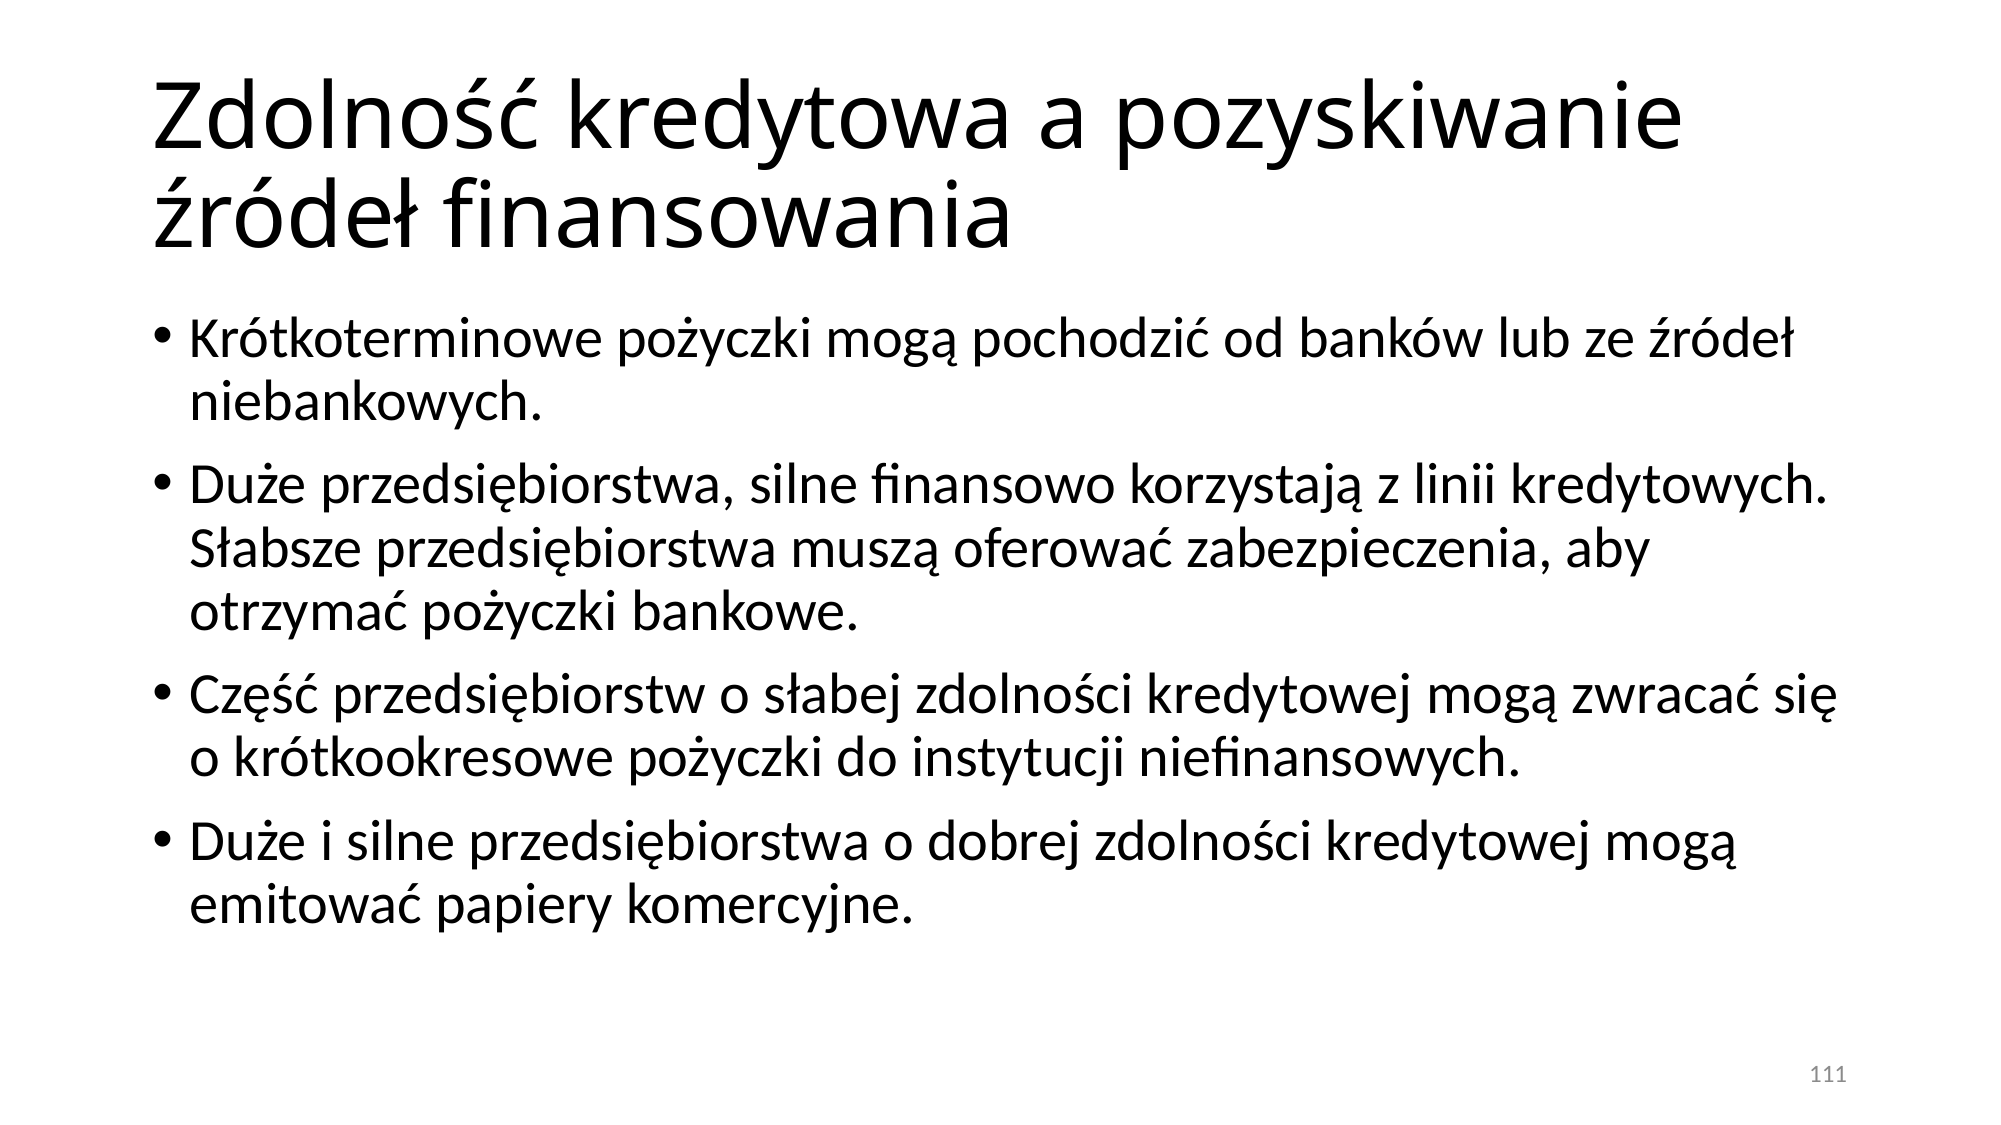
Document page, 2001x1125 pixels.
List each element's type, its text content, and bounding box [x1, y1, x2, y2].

title Zdolność kredytowa a pozyskiwanie źródeł finansowania [137, 59, 1863, 278]
list Krótkoterminowe pożyczki mogą pochodzić od banków lub ze źródeł niebankowych. Duże przedsiębiorstwa, silne finansowo korzystają z linii kredytowych. Słabsze przedsiębiorstwa muszą oferować zabezpieczenia, aby otrzymać pożyczki bankowe. Część przedsiębiorstw o słabej zdolności kredytowej mogą zwracać się o krótkookresowe pożyczki do instytucji niefinansowych. Duże i silne przedsiębiorstwa o dobrej zdolności kredytowej mogą emitować papiery komercyjne. [137, 299, 1863, 1014]
slide_number 111 [1412, 1042, 1863, 1103]
